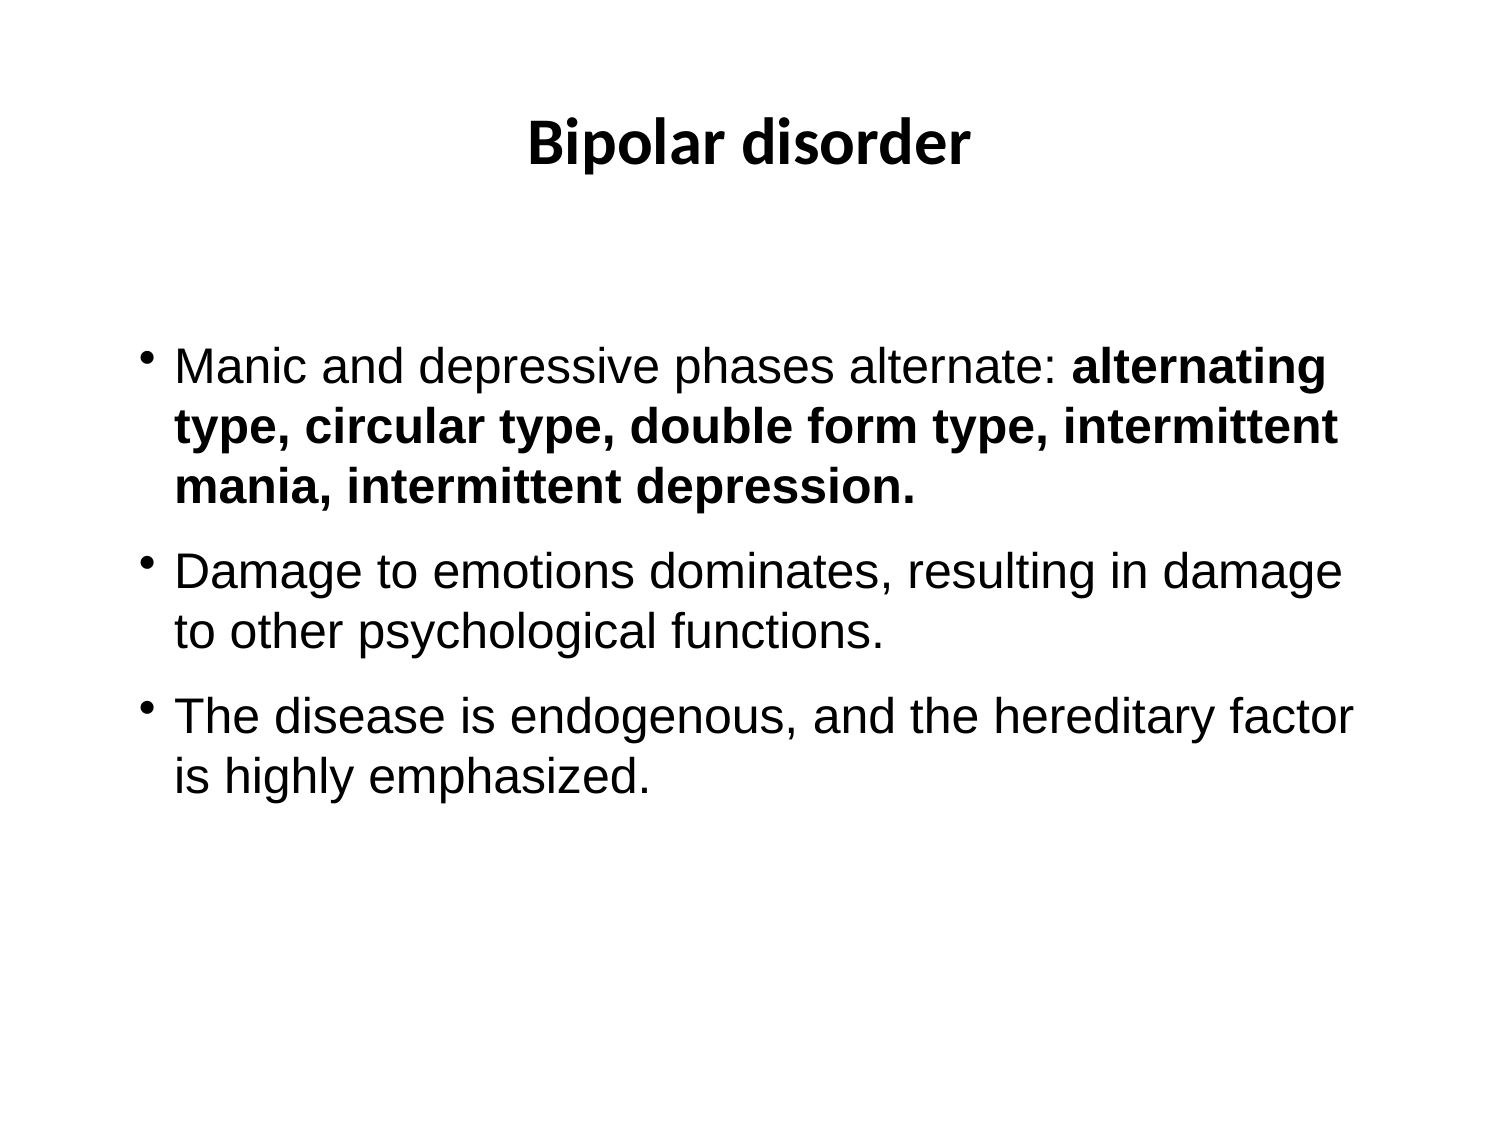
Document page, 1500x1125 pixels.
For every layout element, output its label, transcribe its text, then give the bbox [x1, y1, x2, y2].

title Bipolar disorder [0, 50, 1500, 225]
text_box Manic and depressive phases alternate: alternating type, circular type, double form type, intermittent mania, intermittent depression. Damage to emotions dominates, resulting in damage to other psychological functions. The disease is endogenous, and the hereditary factor is highly emphasized. [123, 326, 1400, 811]
